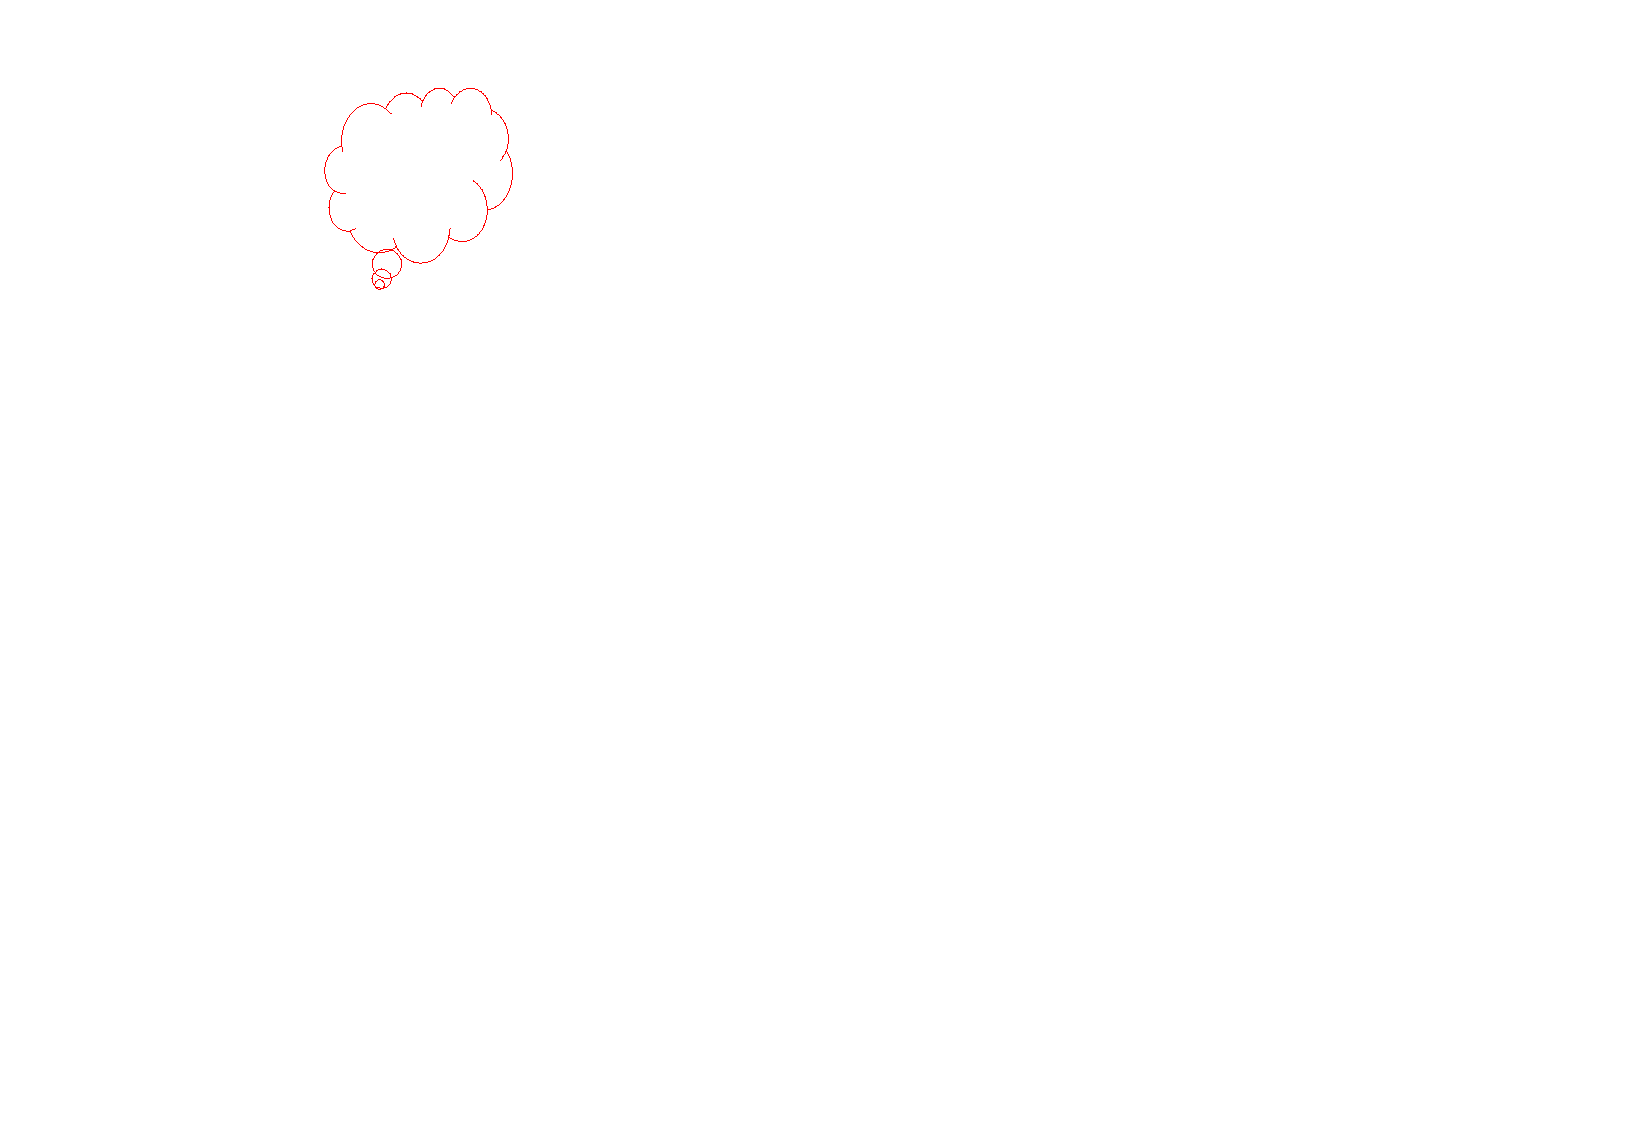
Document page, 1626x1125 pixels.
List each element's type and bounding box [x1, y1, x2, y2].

text_box [324, 88, 513, 290]
